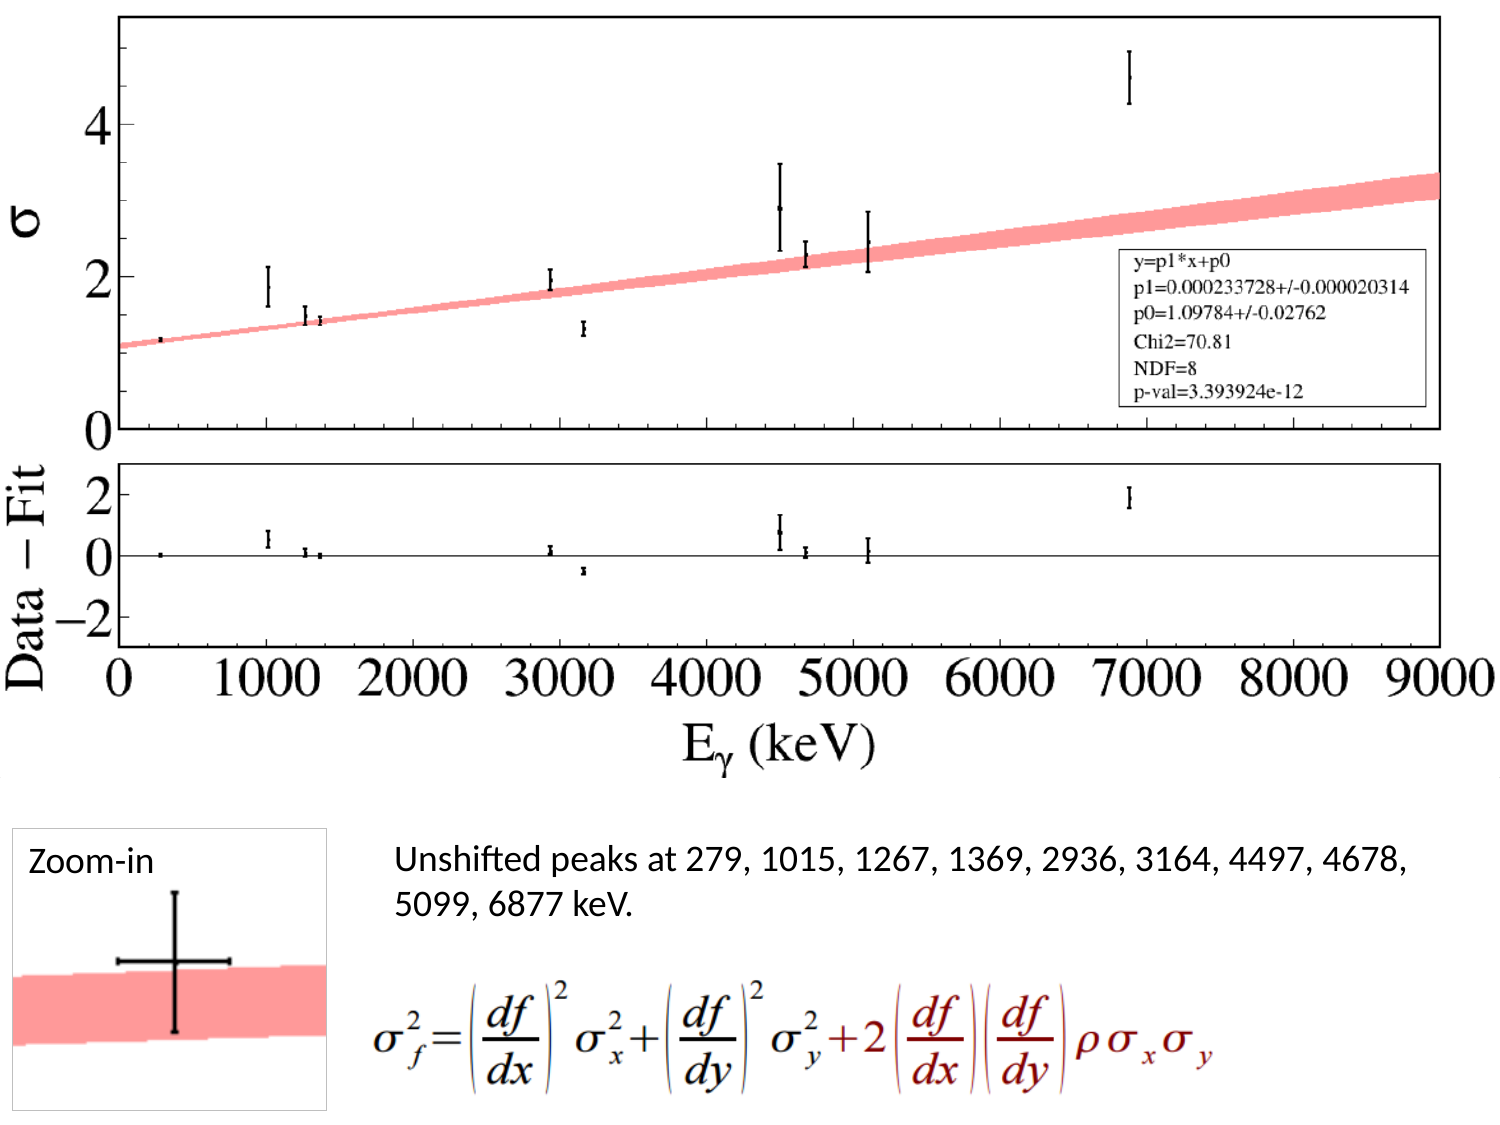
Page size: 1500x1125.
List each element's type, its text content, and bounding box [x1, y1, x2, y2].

picture [0, 0, 1500, 778]
text_box Unshifted peaks at 279, 1015, 1267, 1369, 2936, 3164, 4497, 4678, 5099, 6877 keV. [379, 826, 1500, 931]
picture [12, 828, 327, 1111]
picture [357, 960, 1239, 1111]
